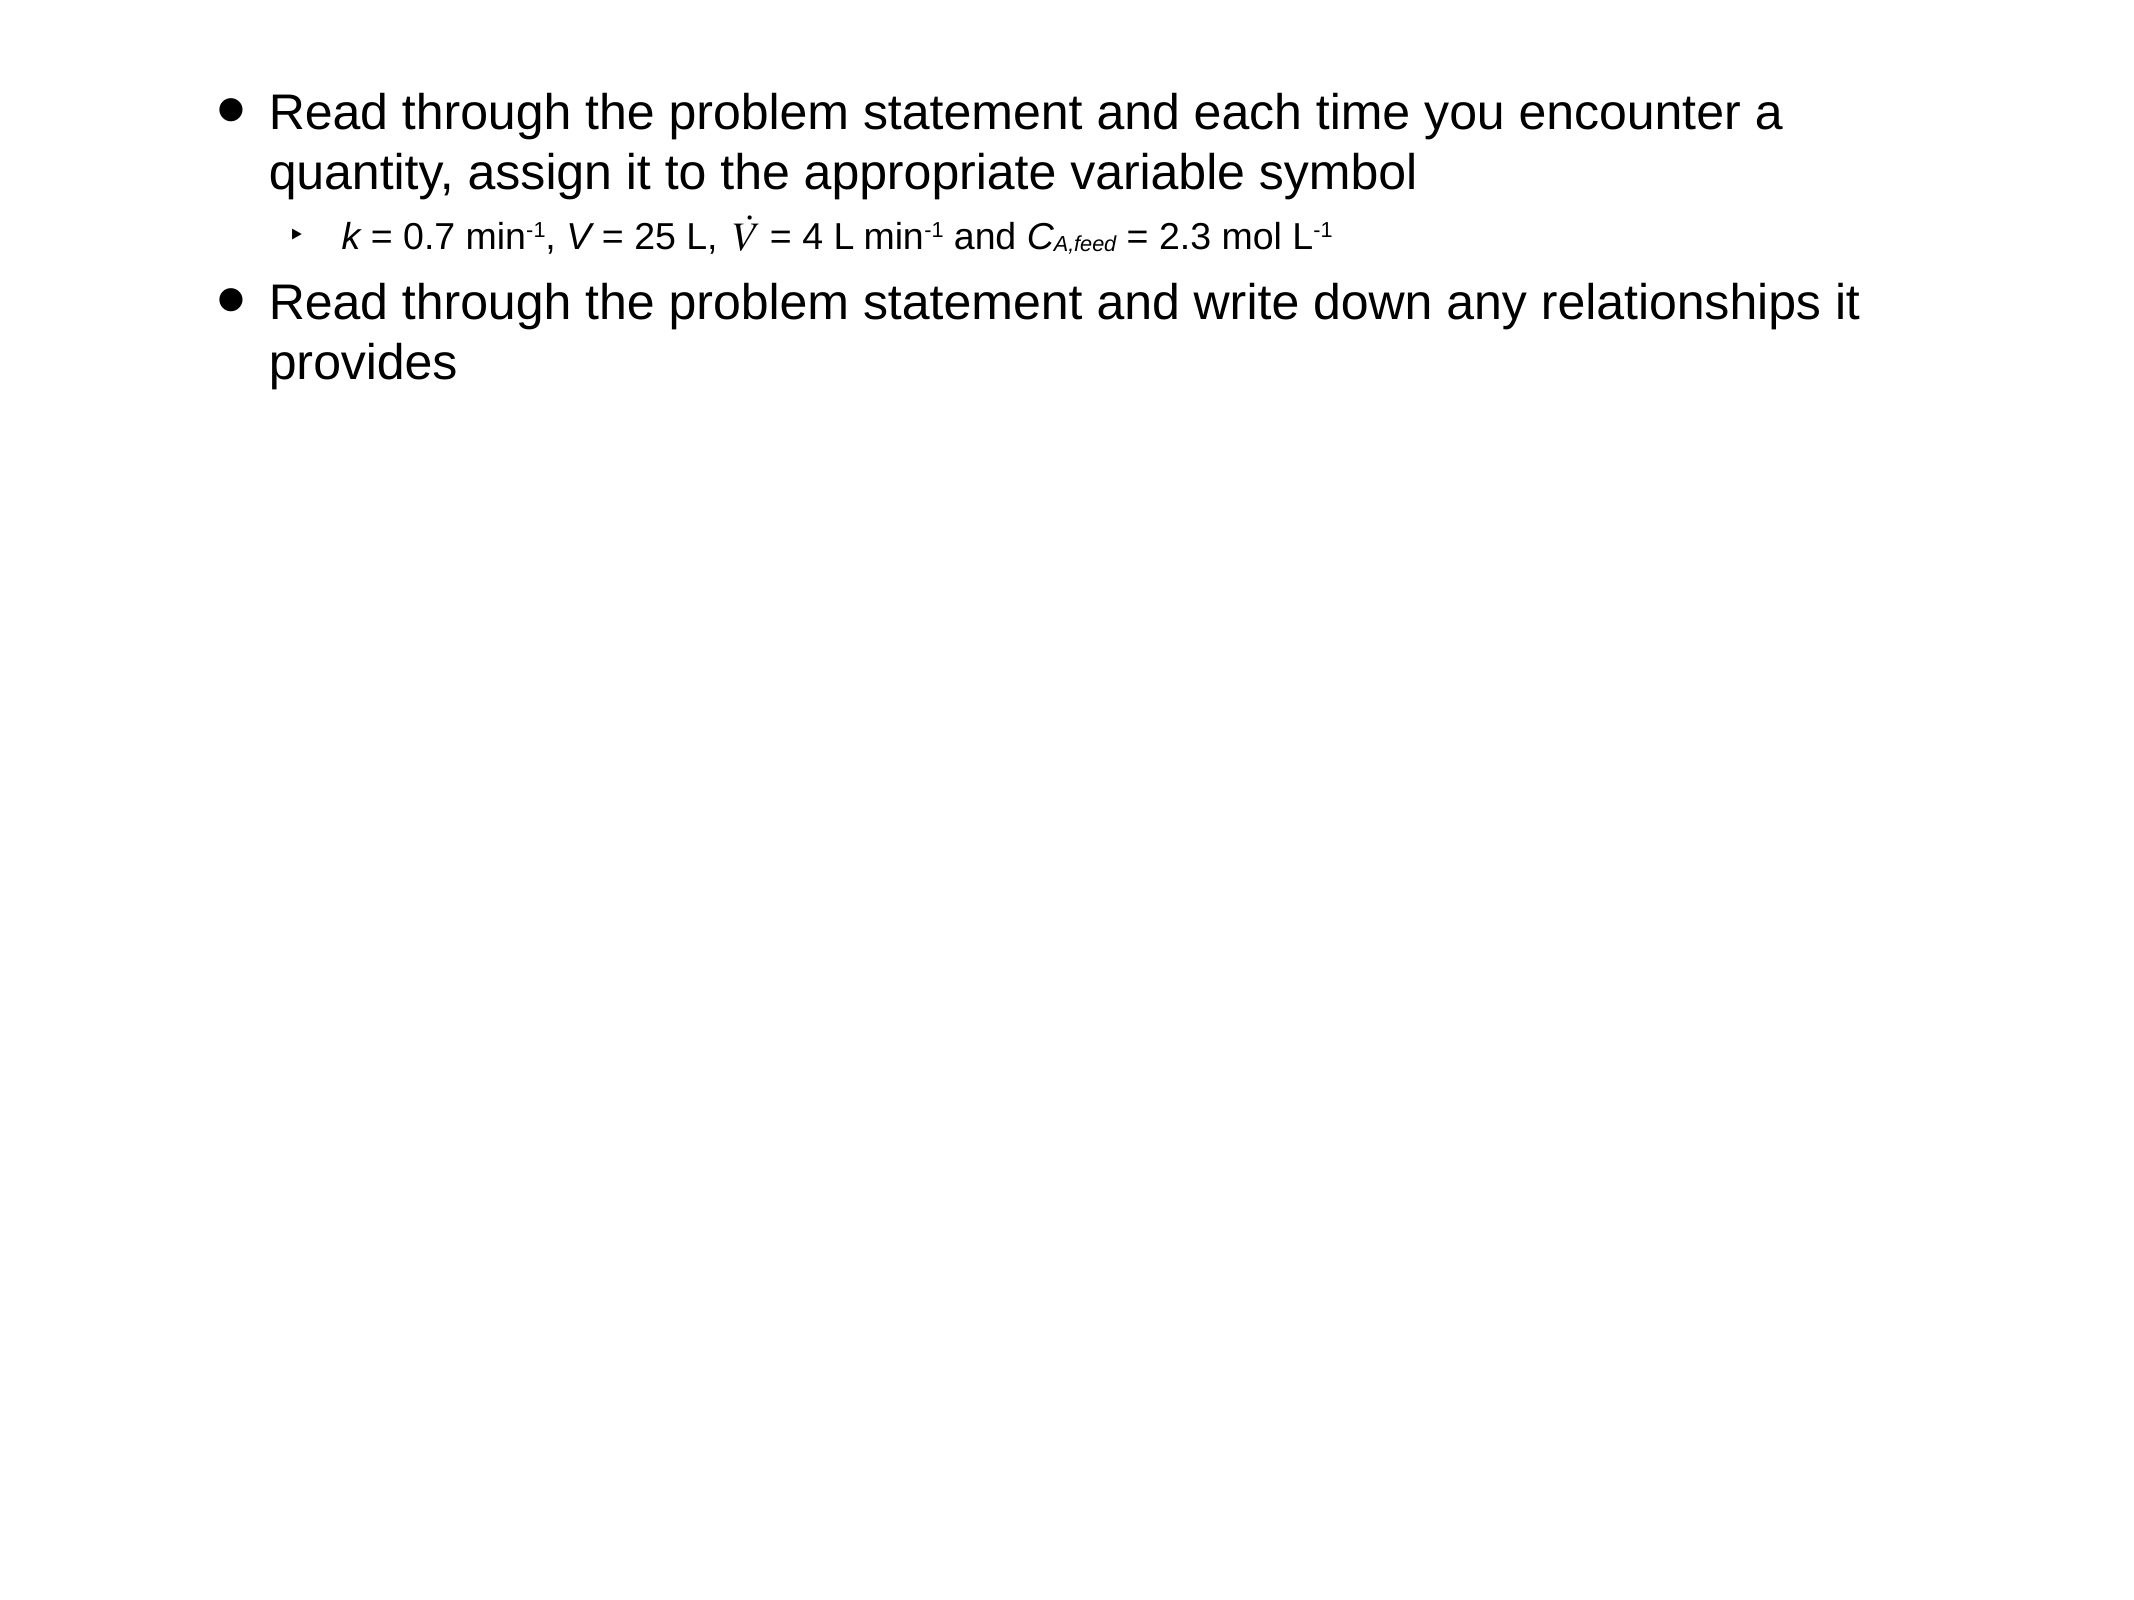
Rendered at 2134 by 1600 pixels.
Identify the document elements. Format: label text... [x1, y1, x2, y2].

picture [727, 206, 768, 257]
list Read through the problem statement and each time you encounter a quantity, assign it to the appropriate variable symbol k = 0.7 min-1, V = 25 L, = 4 L min-1 and CA,feed = 2.3 mol L-1 Read through the problem statement and write down any relationships it provides [208, 70, 1925, 1478]
